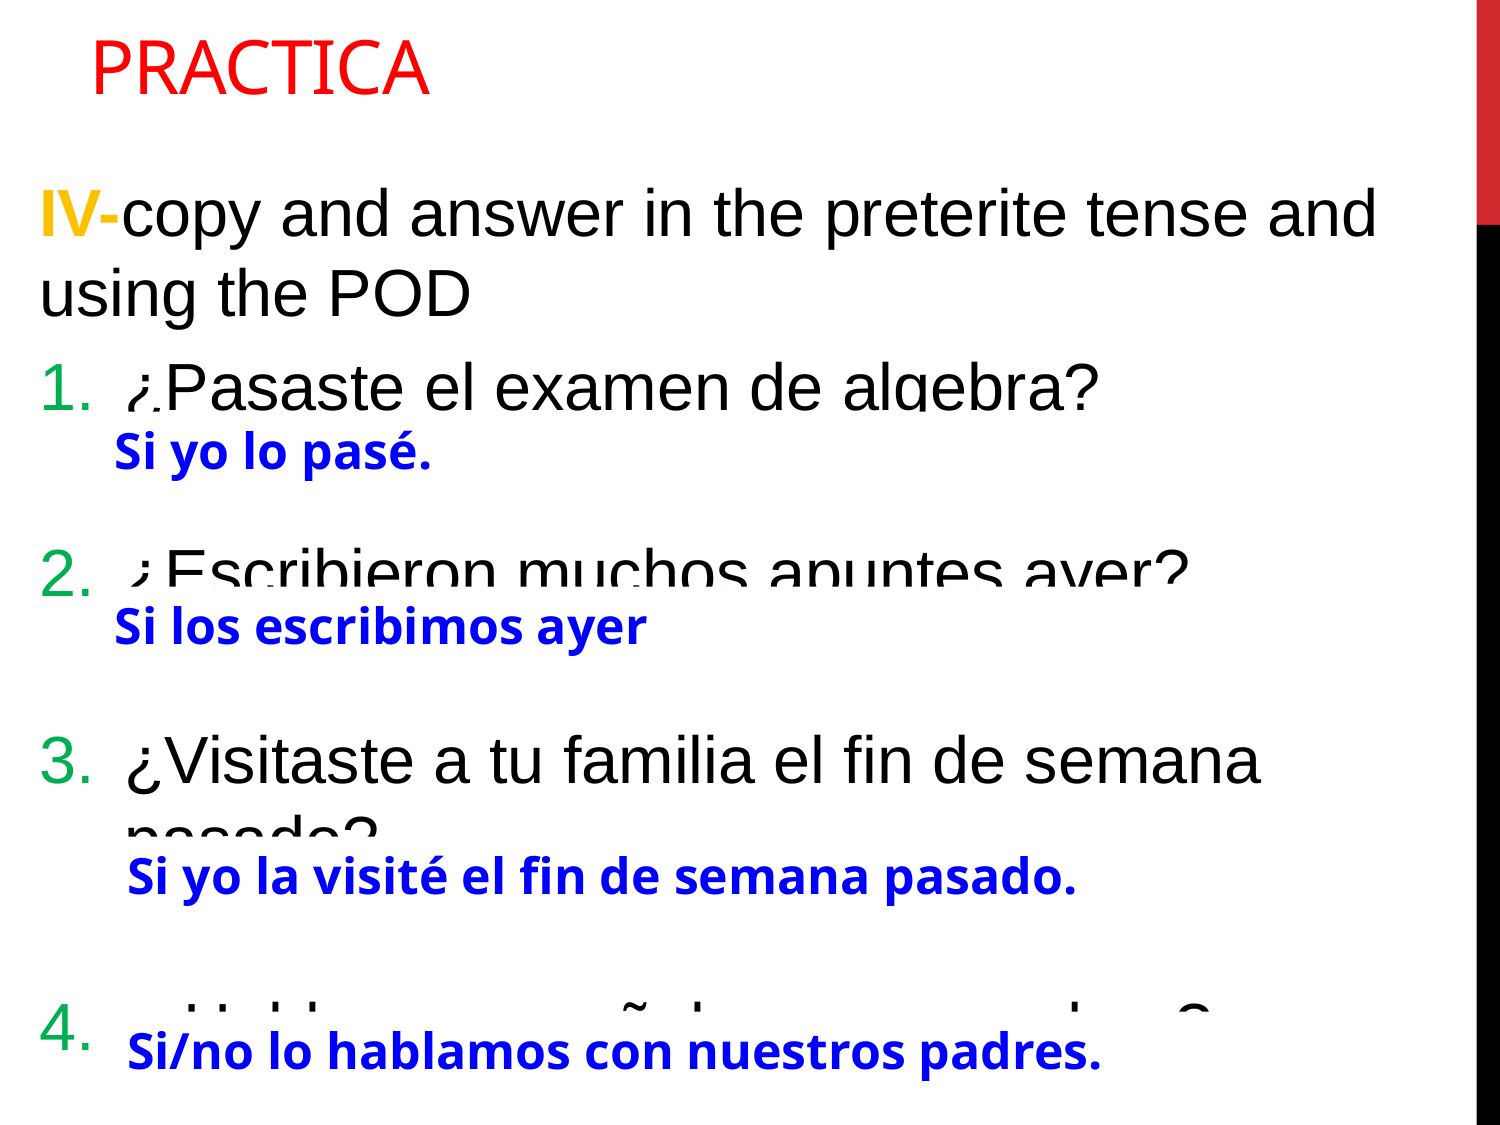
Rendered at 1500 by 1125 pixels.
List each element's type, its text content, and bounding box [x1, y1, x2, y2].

text_box Si yo lo pasé. [99, 411, 1300, 487]
text_box IV-copy and answer in the preterite tense and using the POD ¿Pasaste el examen de algebra? ¿Escribieron muchos apuntes ayer? ¿Visitaste a tu familia el fin de semana pasado? ¿Hablaron español con sus padres? [24, 162, 1450, 1075]
text_box Practica [74, 12, 1425, 158]
text_box Si/no lo hablamos con nuestros padres. [112, 1011, 1313, 1087]
text_box Si los escribimos ayer [99, 586, 1300, 662]
text_box Si yo la visité el fin de semana pasado. [112, 836, 1313, 912]
